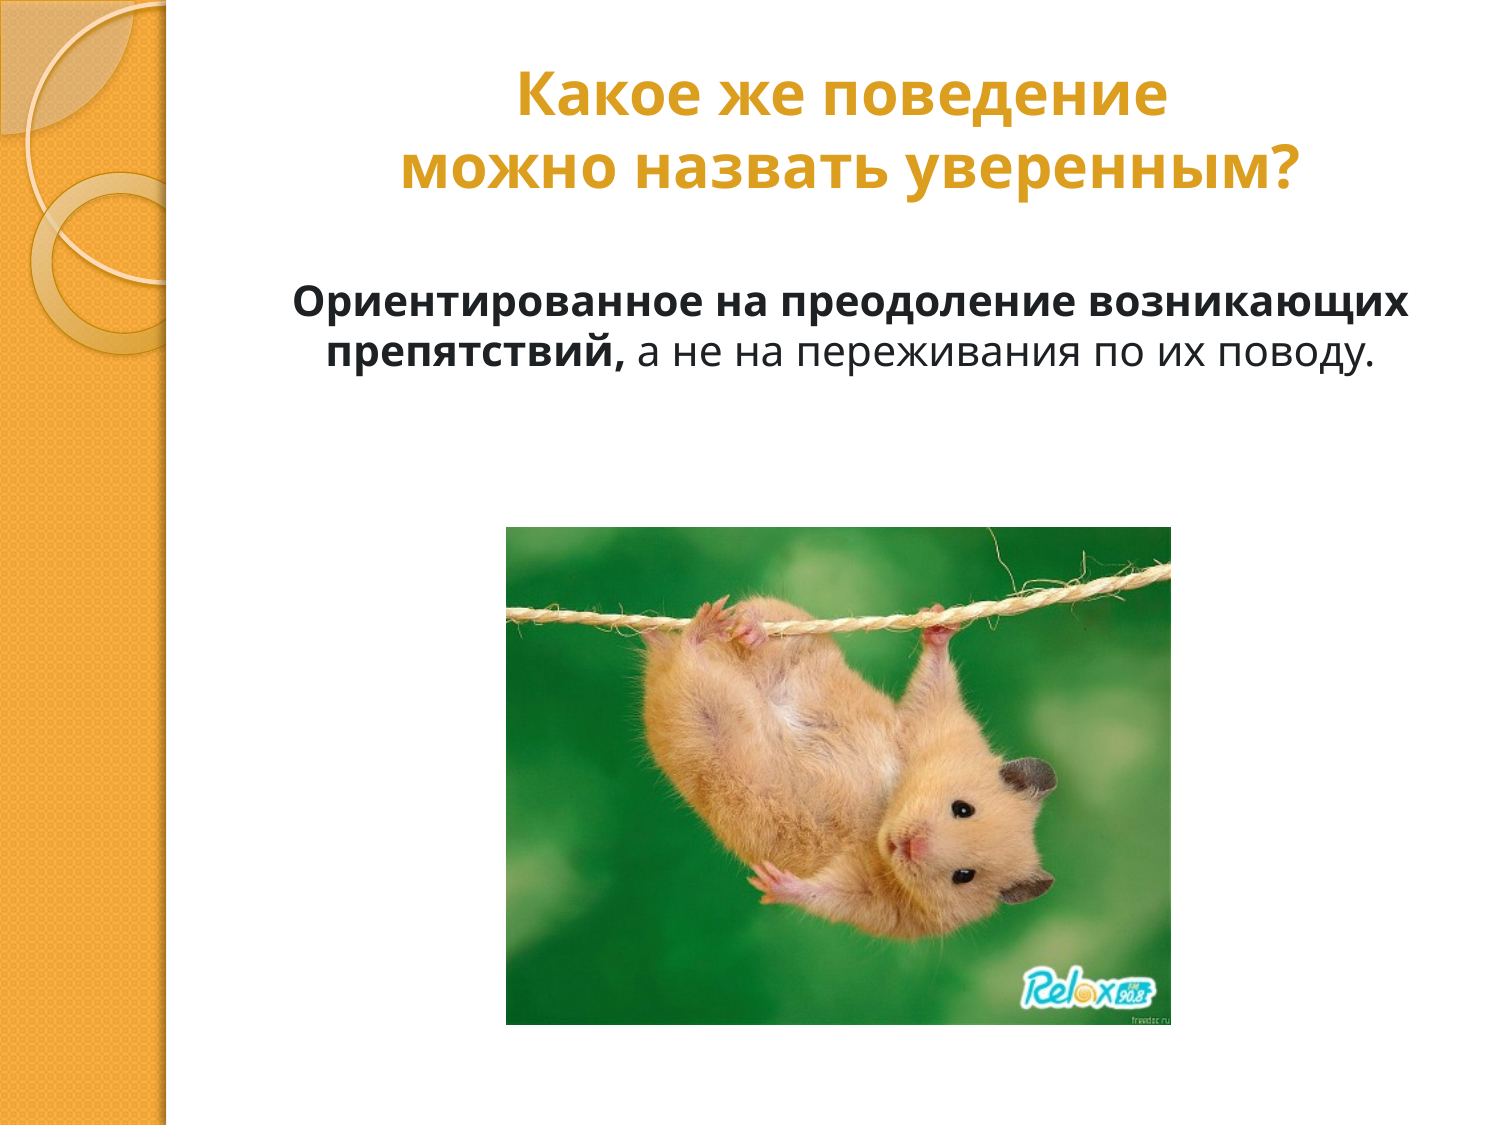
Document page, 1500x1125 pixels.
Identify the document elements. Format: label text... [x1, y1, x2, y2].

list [506, 526, 1171, 1026]
title Какое же поведение можно назвать уверенным? Ориентированное на преодоление возникающих препятствий, а не на переживания по их поводу. [235, 45, 1466, 386]
